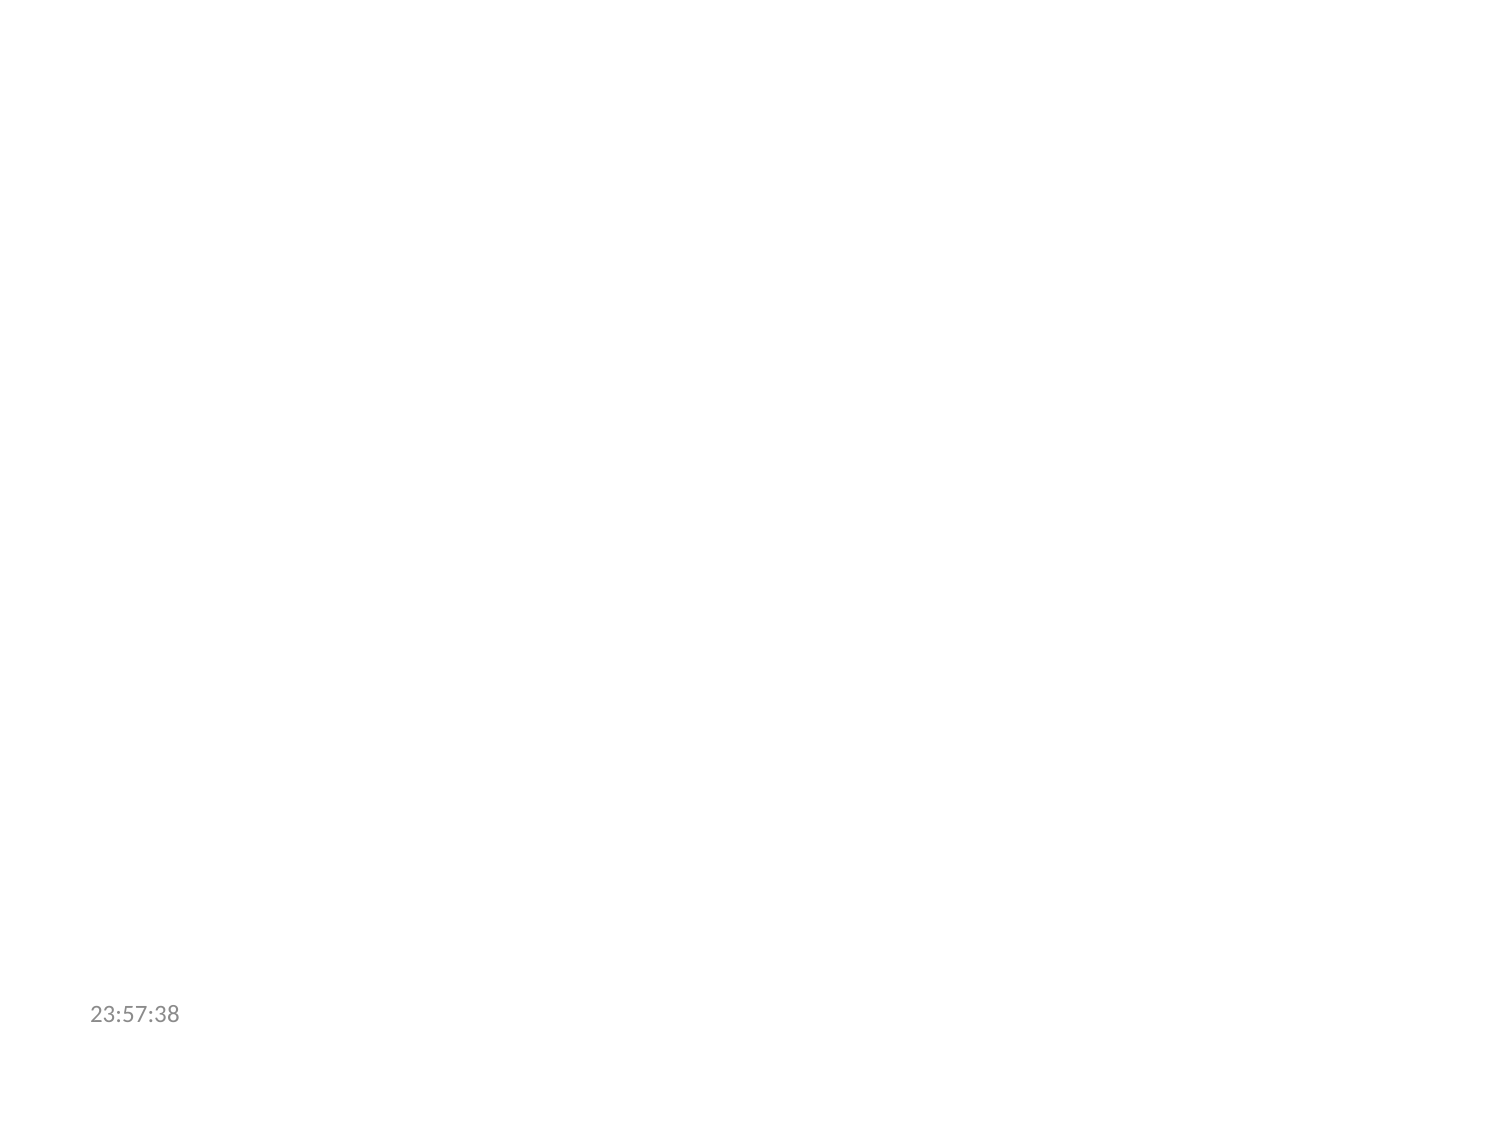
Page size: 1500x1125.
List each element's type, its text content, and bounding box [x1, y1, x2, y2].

text_box 15:35:09 [75, 982, 425, 1043]
